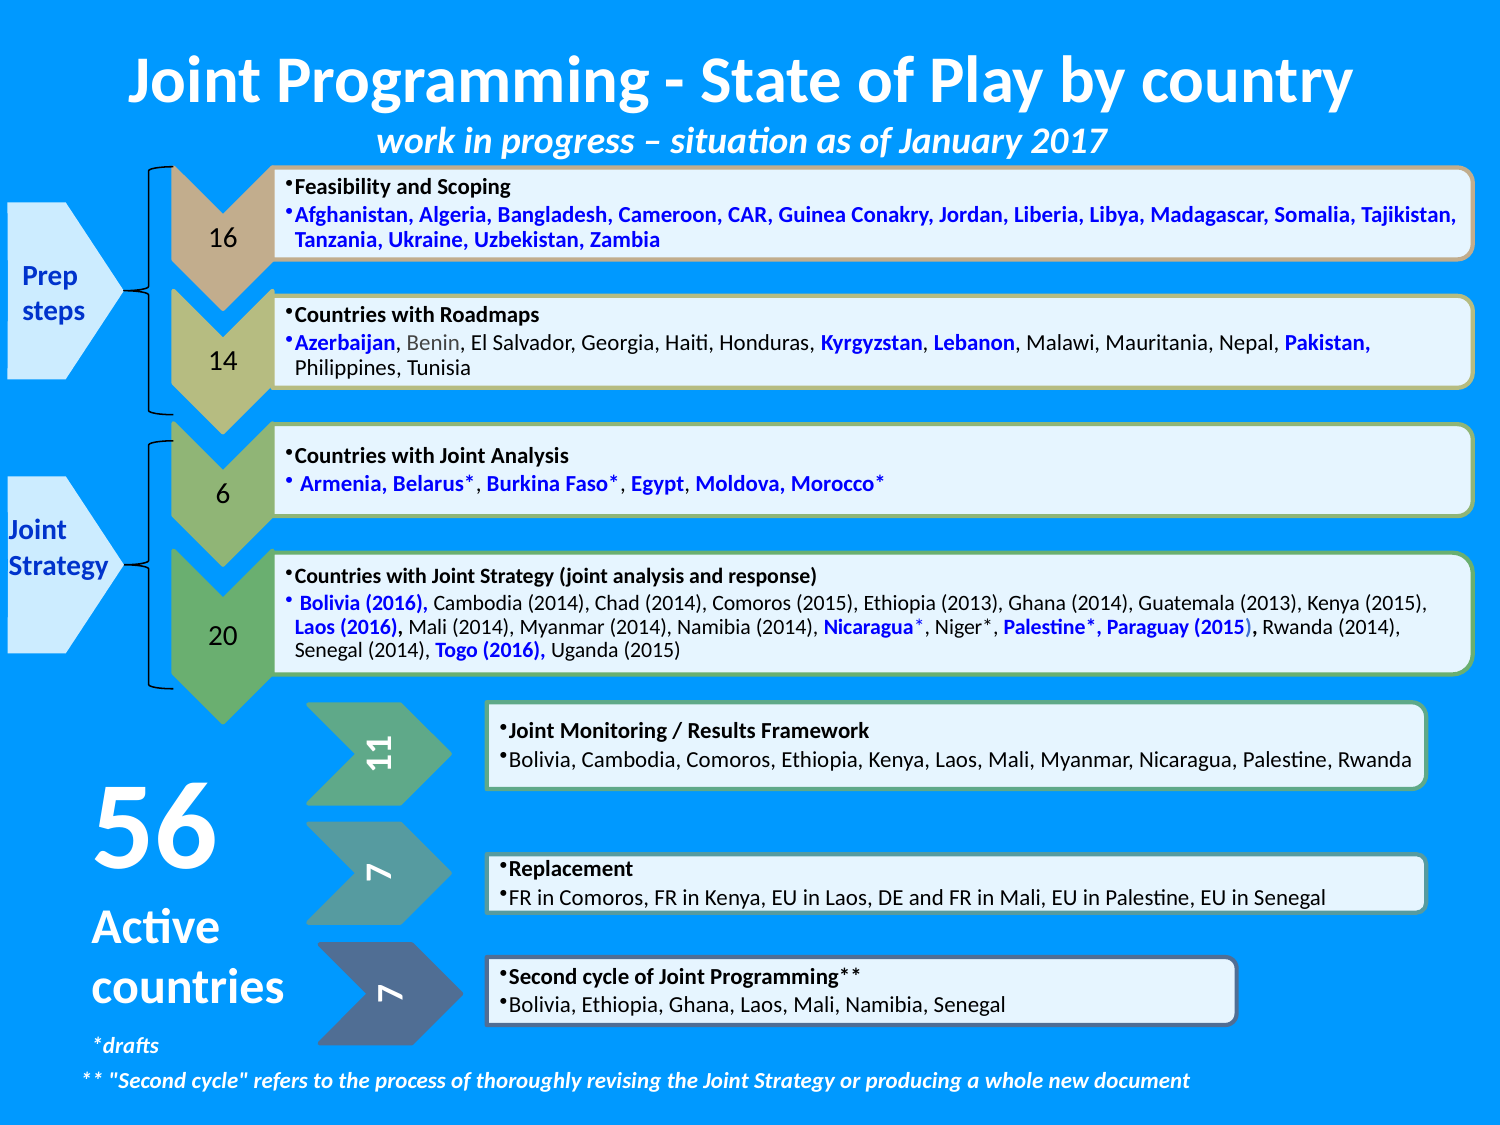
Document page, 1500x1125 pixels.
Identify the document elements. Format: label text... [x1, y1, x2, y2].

text_box 56 Active countries [76, 736, 168, 1022]
text_box [123, 166, 171, 415]
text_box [173, 165, 1473, 1112]
text_box [7, 476, 84, 503]
text_box [136, 440, 168, 689]
text_box Joint Strategy [0, 503, 136, 589]
text_box Prep steps [7, 202, 124, 380]
text_box Joint Programming - State of Play by country work in progress – situation as of January 2017 [27, 28, 1457, 169]
text_box *drafts [76, 1023, 168, 1057]
text_box ** "Second cycle" refers to the process of thoroughly revising the Joint Strategy or producing a whole new document [65, 1057, 168, 1101]
text_box [7, 589, 109, 654]
